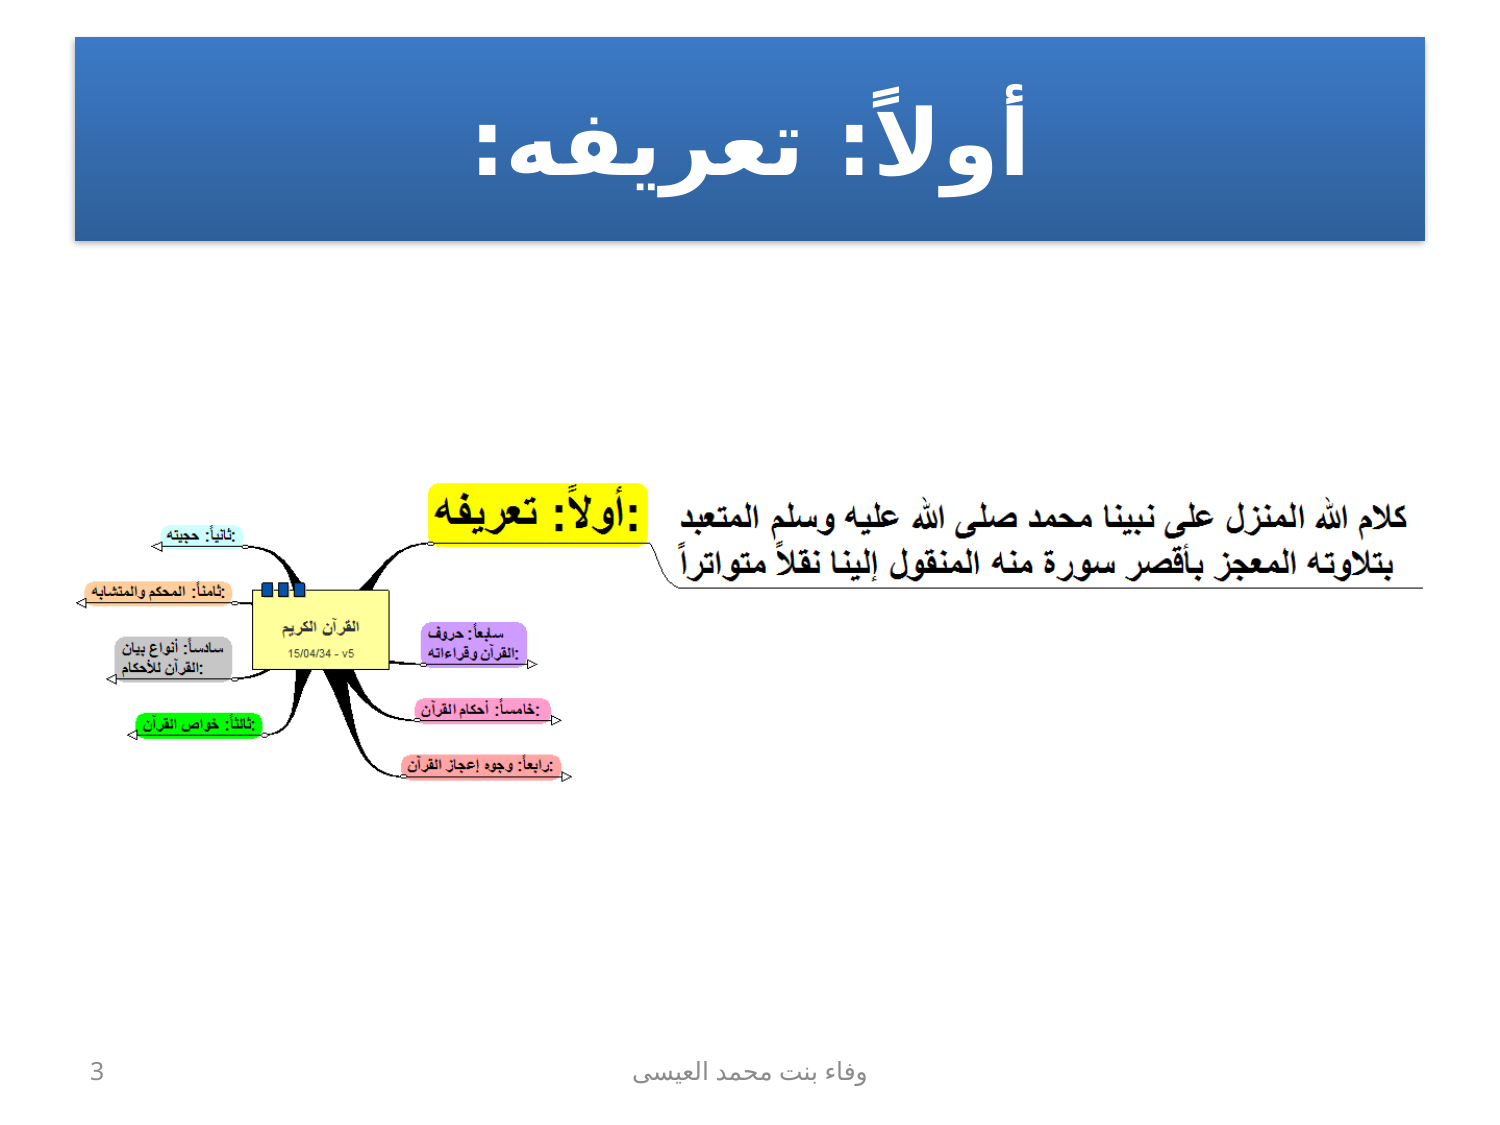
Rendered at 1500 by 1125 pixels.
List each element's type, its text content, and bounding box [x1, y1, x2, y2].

footer وفاء بنت محمد العيسى [512, 1042, 988, 1103]
title أولاً: تعريفه: [75, 37, 1425, 241]
slide_number 3 [75, 1042, 425, 1103]
picture [74, 262, 1426, 1005]
